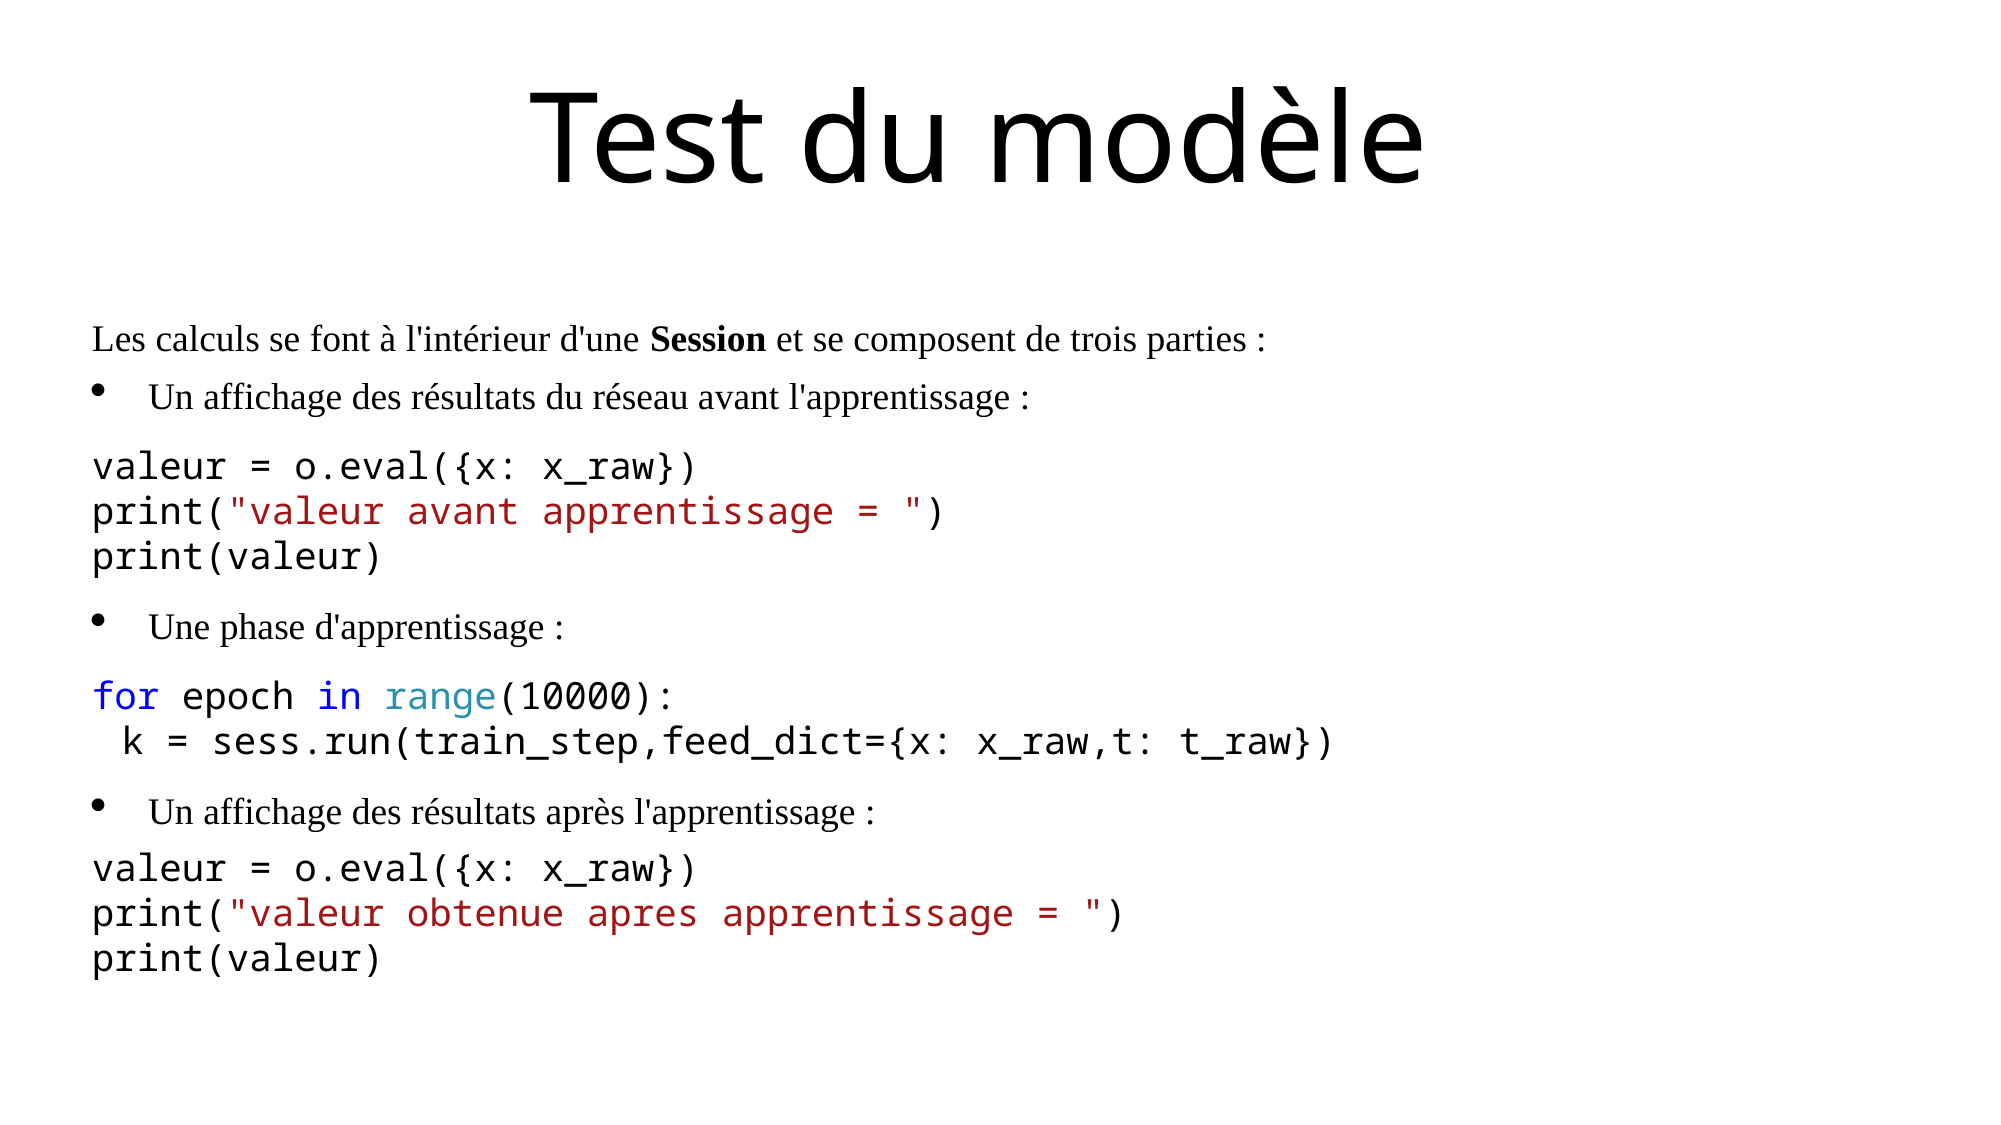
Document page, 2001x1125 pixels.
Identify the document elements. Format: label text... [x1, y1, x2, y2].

text_box Test du modèle [116, 0, 1842, 218]
text_box Les calculs se font à l'intérieur d'une Session et se composent de trois parties : Un affichage des résultats du réseau avant l'apprentissage : valeur = o.eval({x: x_raw}) print("valeur avant apprentissage = ") print(valeur) Une phase d'apprentissage : for epoch in range(10000): k = sess.run(train_step,feed_dict={x: x_raw,t: t_raw}) Un affichage des résultats après l'apprentissage : valeur = o.eval({x: x_raw}) print("valeur obtenue apres apprentissage = ") print(valeur) [77, 306, 1722, 987]
